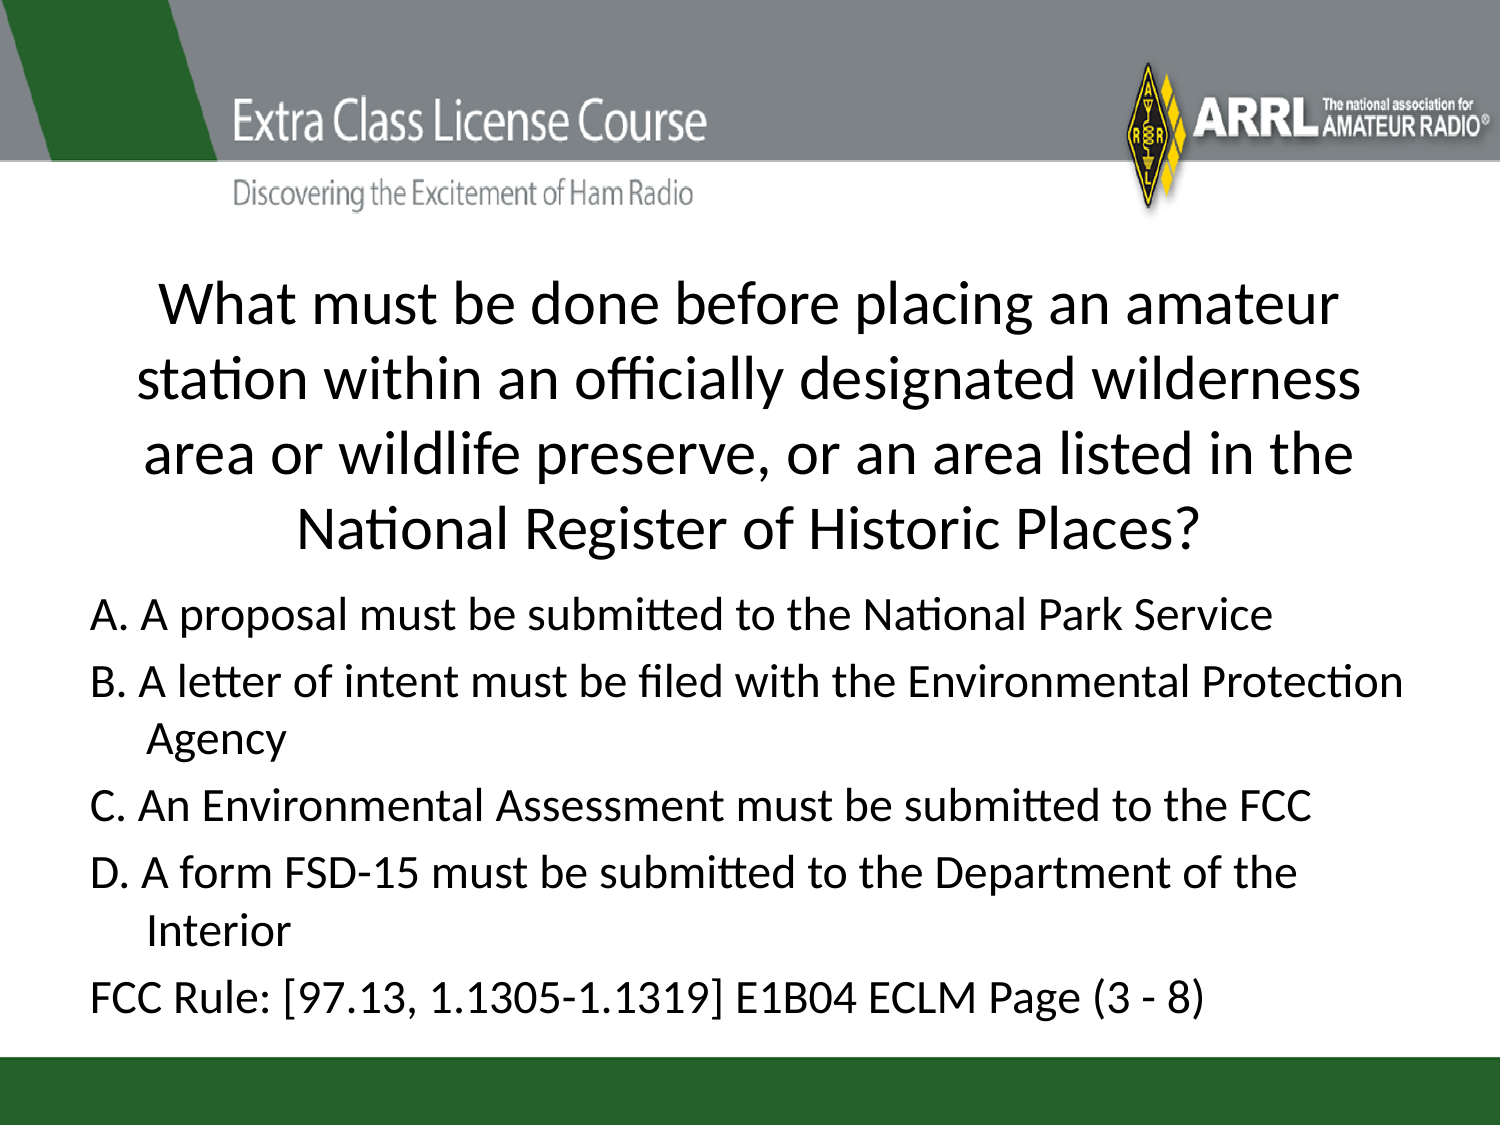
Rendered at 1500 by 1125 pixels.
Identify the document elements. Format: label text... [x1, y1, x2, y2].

list A. A proposal must be submitted to the National Park Service B. A letter of intent must be filed with the Environmental Protection Agency C. An Environmental Assessment must be submitted to the FCC D. A form FSD-15 must be submitted to the Department of the Interior FCC Rule: [97.13, 1.1305-1.1319] E1B04 ECLM Page (3 - 8) [75, 575, 1425, 1063]
picture [0, 0, 1500, 1125]
title What must be done before placing an amateur station within an officially designated wilderness area or wildlife preserve, or an area listed in the National Register of Historic Places? [75, 254, 1425, 443]
